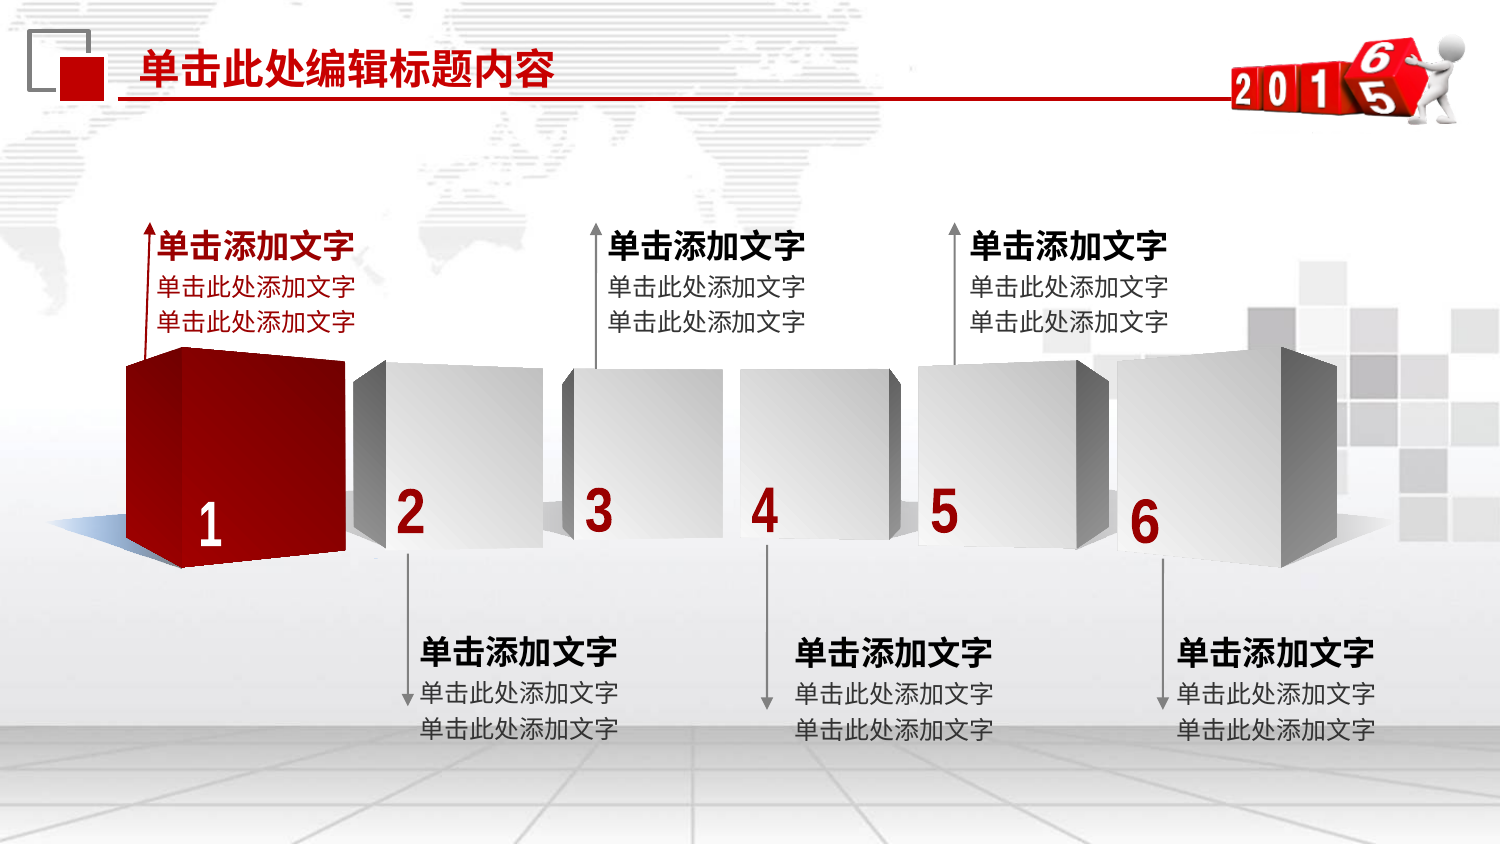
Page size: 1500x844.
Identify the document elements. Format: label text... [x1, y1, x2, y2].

text_box [401, 577, 415, 707]
picture [0, 0, 1500, 844]
text_box [948, 222, 961, 345]
text_box [760, 577, 774, 710]
text_box 单击此处编辑标题内容 [123, 35, 1093, 94]
text_box [143, 222, 156, 345]
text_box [37, 346, 1405, 569]
text_box [589, 222, 603, 345]
text_box 单击添加文字 单击此处添加文字 单击此处添加文字 [404, 615, 717, 751]
text_box 单击添加文字 单击此处添加文字 单击此处添加文字 [141, 209, 455, 345]
text_box 单击添加文字 单击此处添加文字 单击此处添加文字 [779, 616, 1093, 752]
text_box 单击添加文字 单击此处添加文字 单击此处添加文字 [954, 209, 1268, 345]
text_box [29, 30, 107, 104]
text_box 单击添加文字 单击此处添加文字 单击此处添加文字 [1161, 616, 1474, 752]
text_box 单击添加文字 单击此处添加文字 单击此处添加文字 [592, 209, 905, 345]
text_box [1156, 577, 1170, 710]
